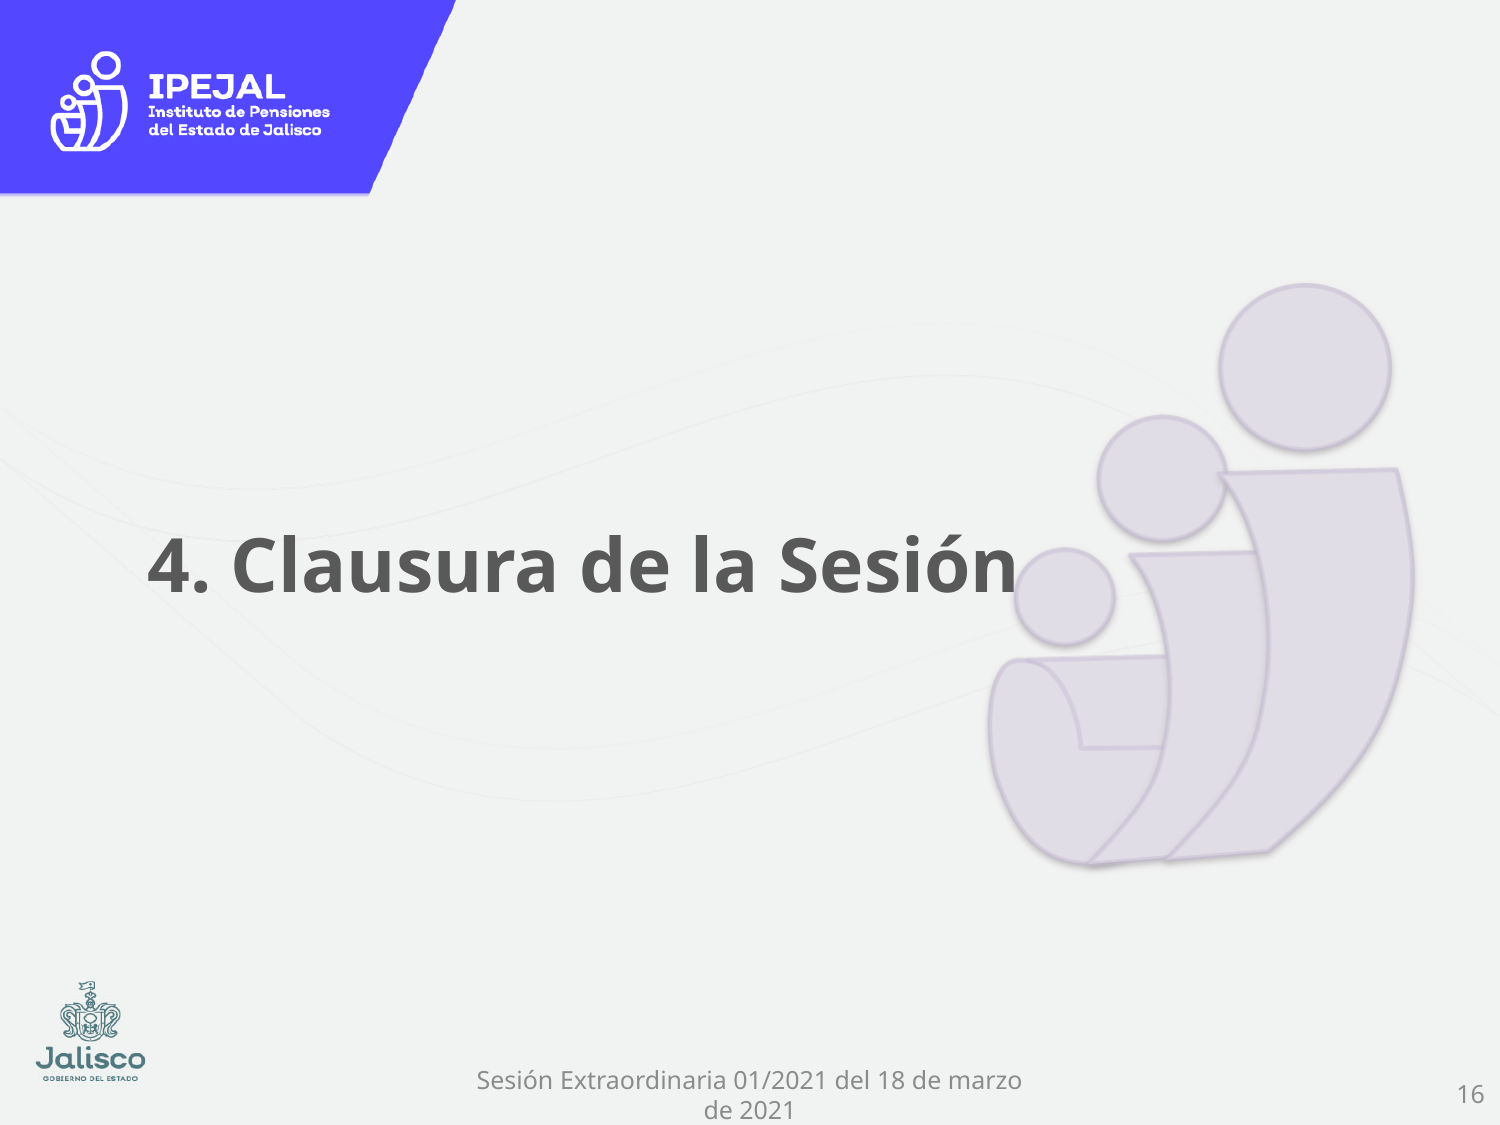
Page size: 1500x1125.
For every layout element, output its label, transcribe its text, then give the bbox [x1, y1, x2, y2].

picture [0, 0, 1500, 193]
footer Sesión Extraordinaria 01/2021 del 18 de marzo de 2021 [445, 1065, 1055, 1125]
title 4. Clausura de la Sesión [112, 441, 1055, 683]
slide_number 16 [1149, 1065, 1500, 1125]
picture [0, 934, 1500, 1125]
